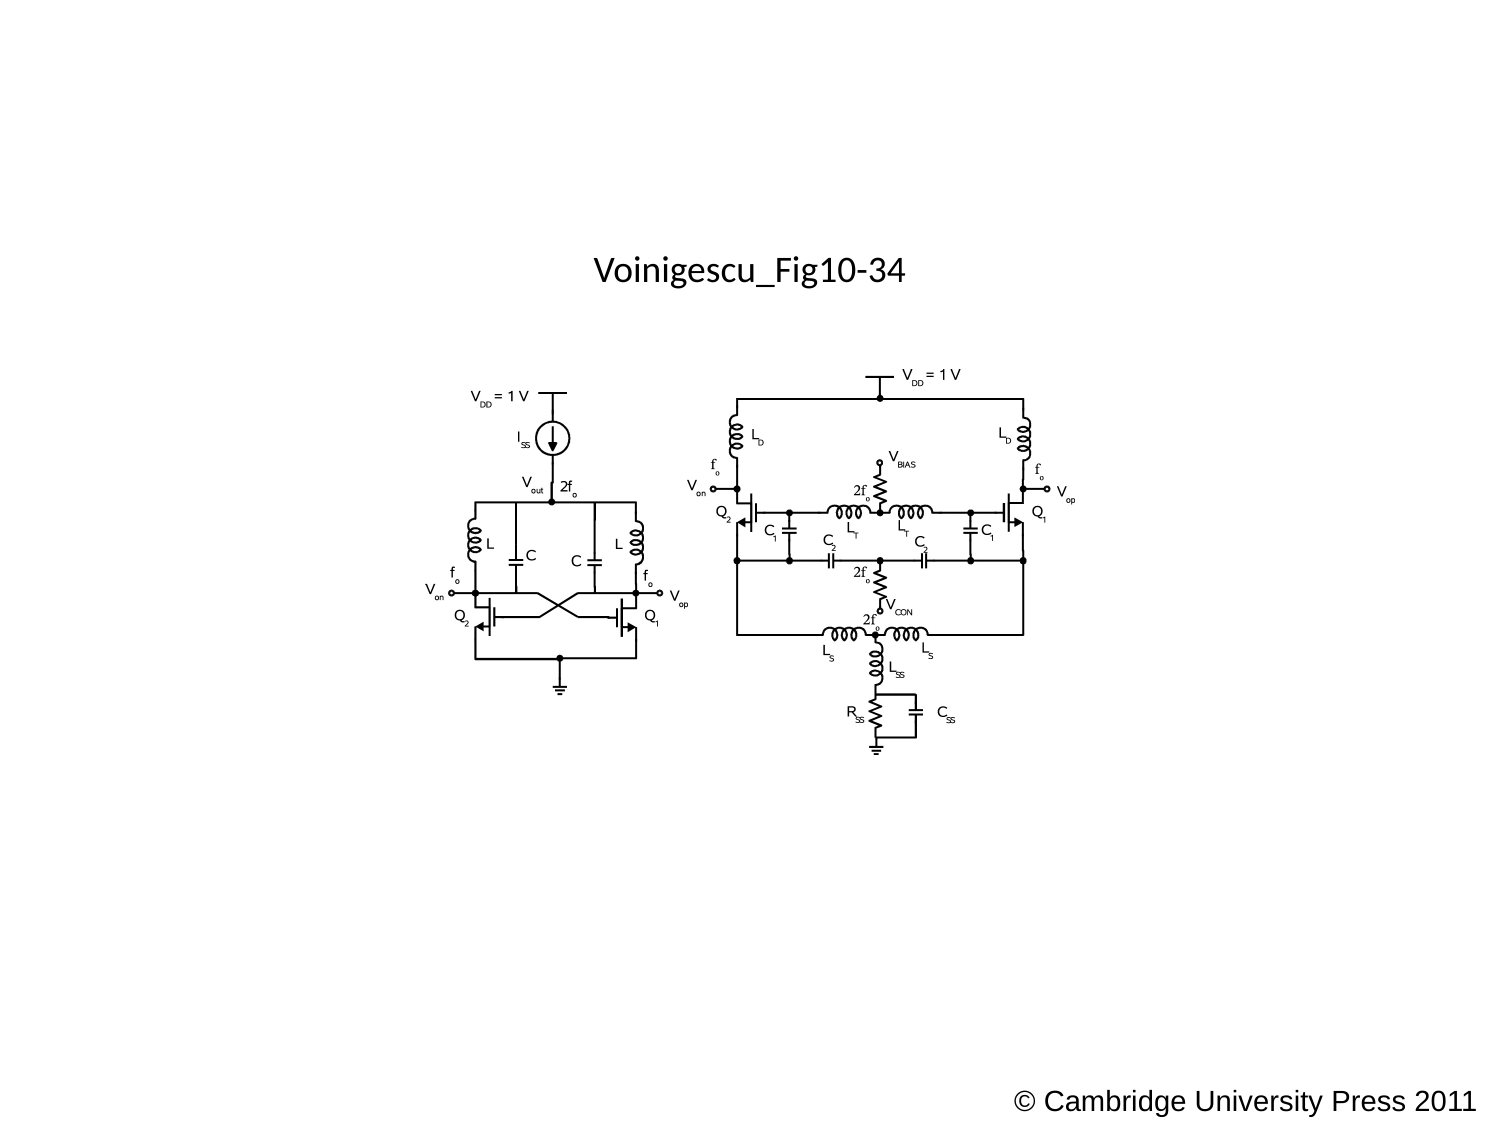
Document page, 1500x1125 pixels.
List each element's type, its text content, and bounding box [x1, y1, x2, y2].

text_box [424, 237, 1075, 756]
text_box © Cambridge University Press 2011 [907, 1074, 1493, 1125]
